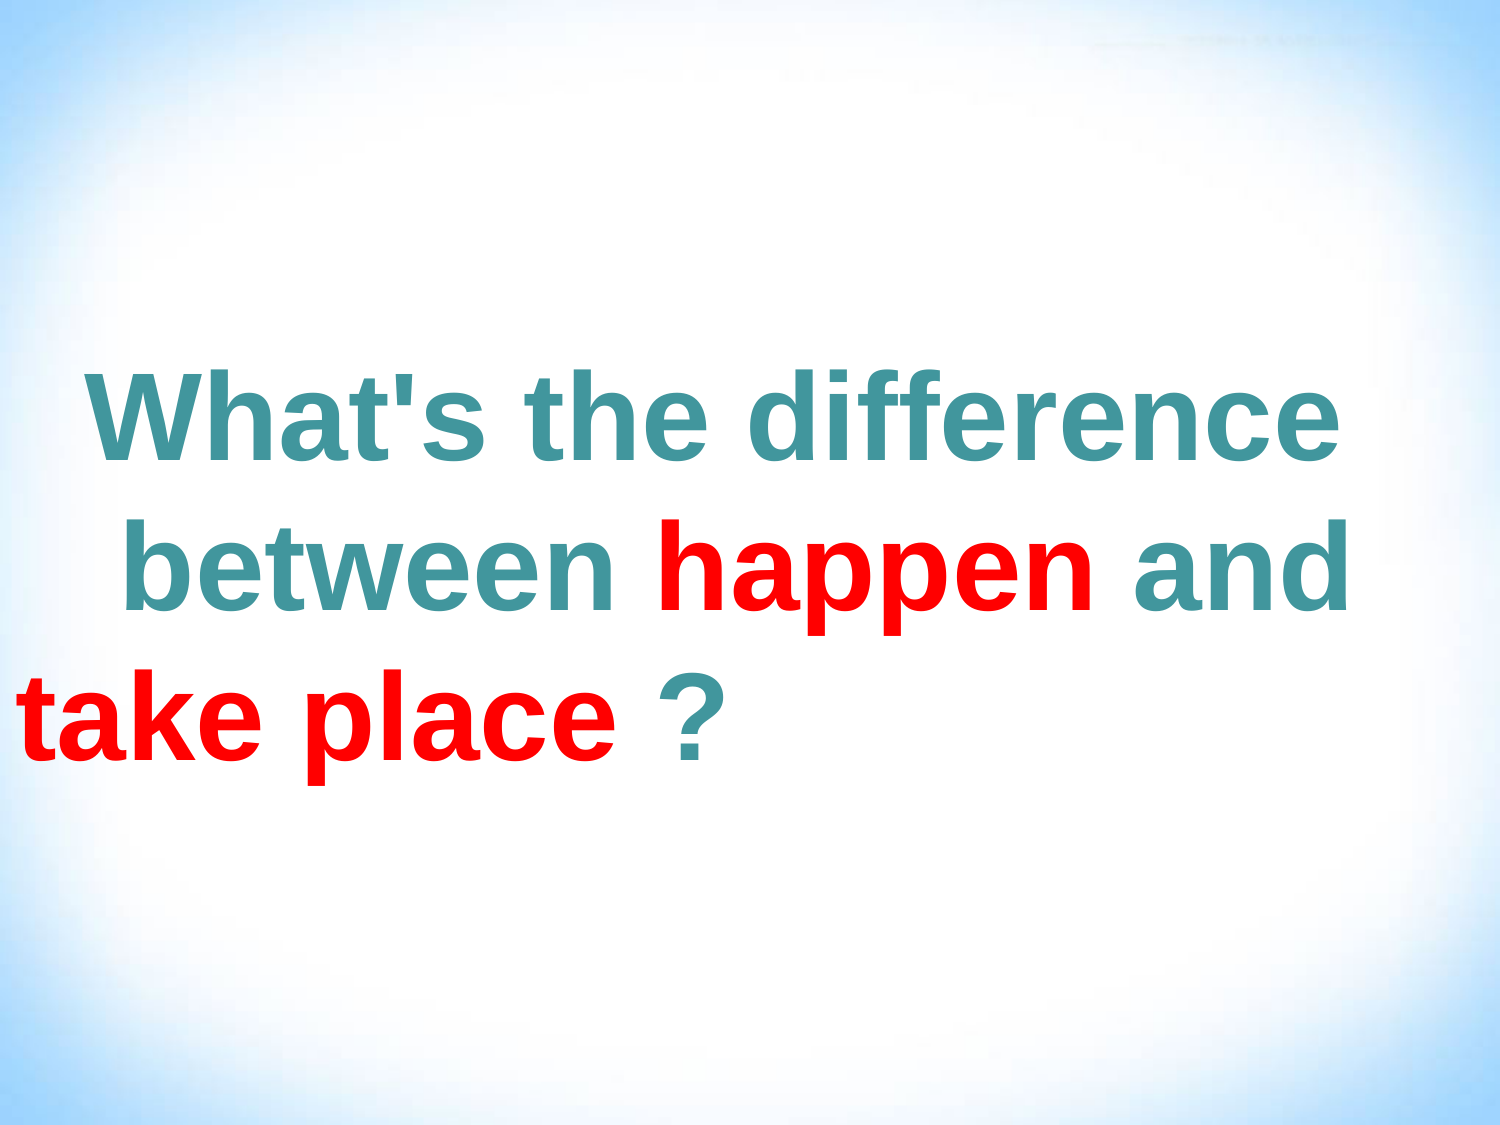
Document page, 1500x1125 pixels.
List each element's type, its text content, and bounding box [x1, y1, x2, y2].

title What's the difference between happen and take place ? [0, 0, 1500, 1125]
